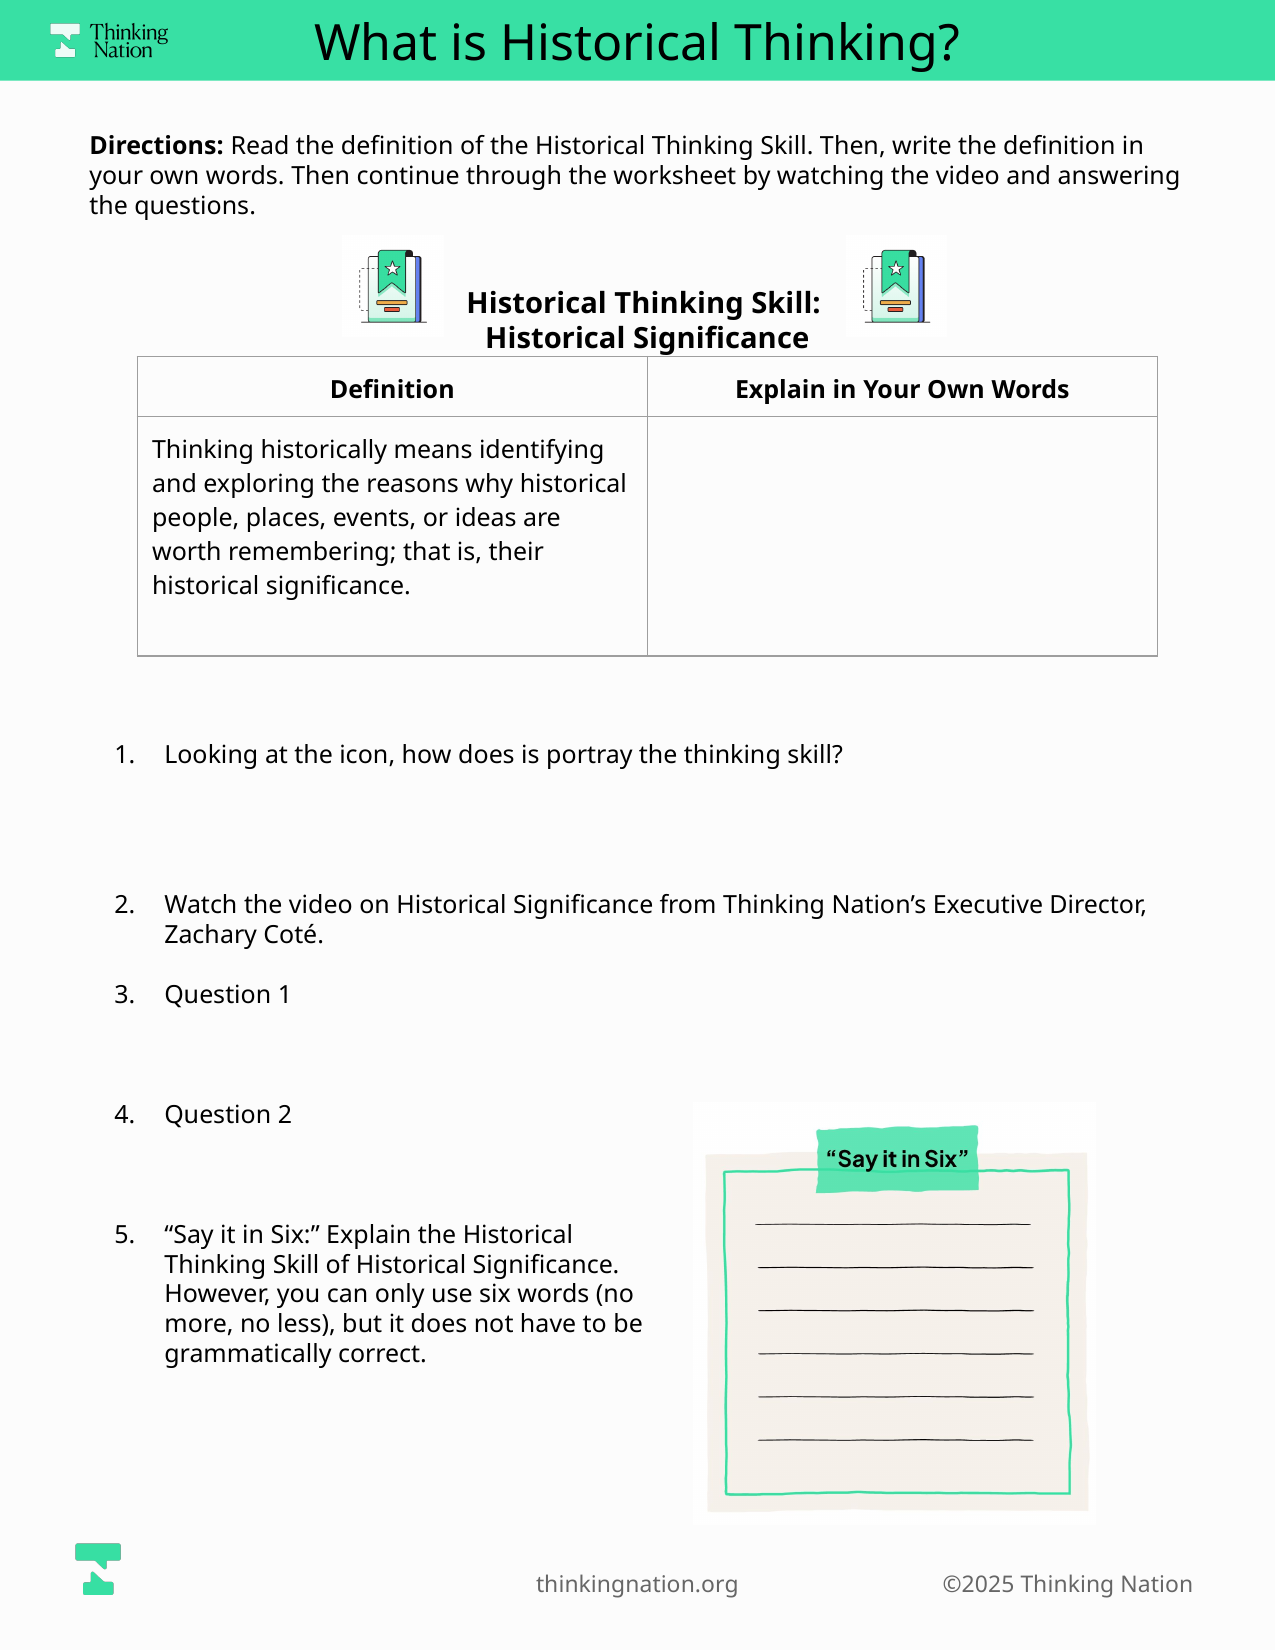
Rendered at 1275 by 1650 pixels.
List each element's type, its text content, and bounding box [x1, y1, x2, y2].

text_box Directions: Read the definition of the Historical Thinking Skill. Then, write the definition in your own words. Then continue through the worksheet by watching the video and answering the questions. Historical Thinking Skill: Historical Significance Looking at the icon, how does is portray the thinking skill? Watch the video on Historical Significance from Thinking Nation’s Executive Director, Zachary Coté. Question 1 Question 2 “Say it in Six:” Explain the Historical Thinking Skill of Historical Significance. However, you can only use six words (no more, no less), but it does not have to be grammatically correct. [74, 114, 1221, 1448]
picture [62, 1533, 134, 1605]
table_header Definition [138, 357, 647, 416]
picture [846, 235, 948, 337]
text_box [456, 1534, 1275, 1613]
picture [36, 12, 172, 69]
text_box What is Historical Thinking? [0, 0, 1275, 81]
picture [692, 1101, 1097, 1526]
table_header Explain in Your Own Words [648, 357, 1157, 416]
table_cell [648, 417, 1157, 655]
table_cell Thinking historically means identifying and exploring the reasons why historical people, places, events, or ideas are worth remembering; that is, their historical significance. [138, 417, 647, 655]
picture [342, 235, 444, 337]
